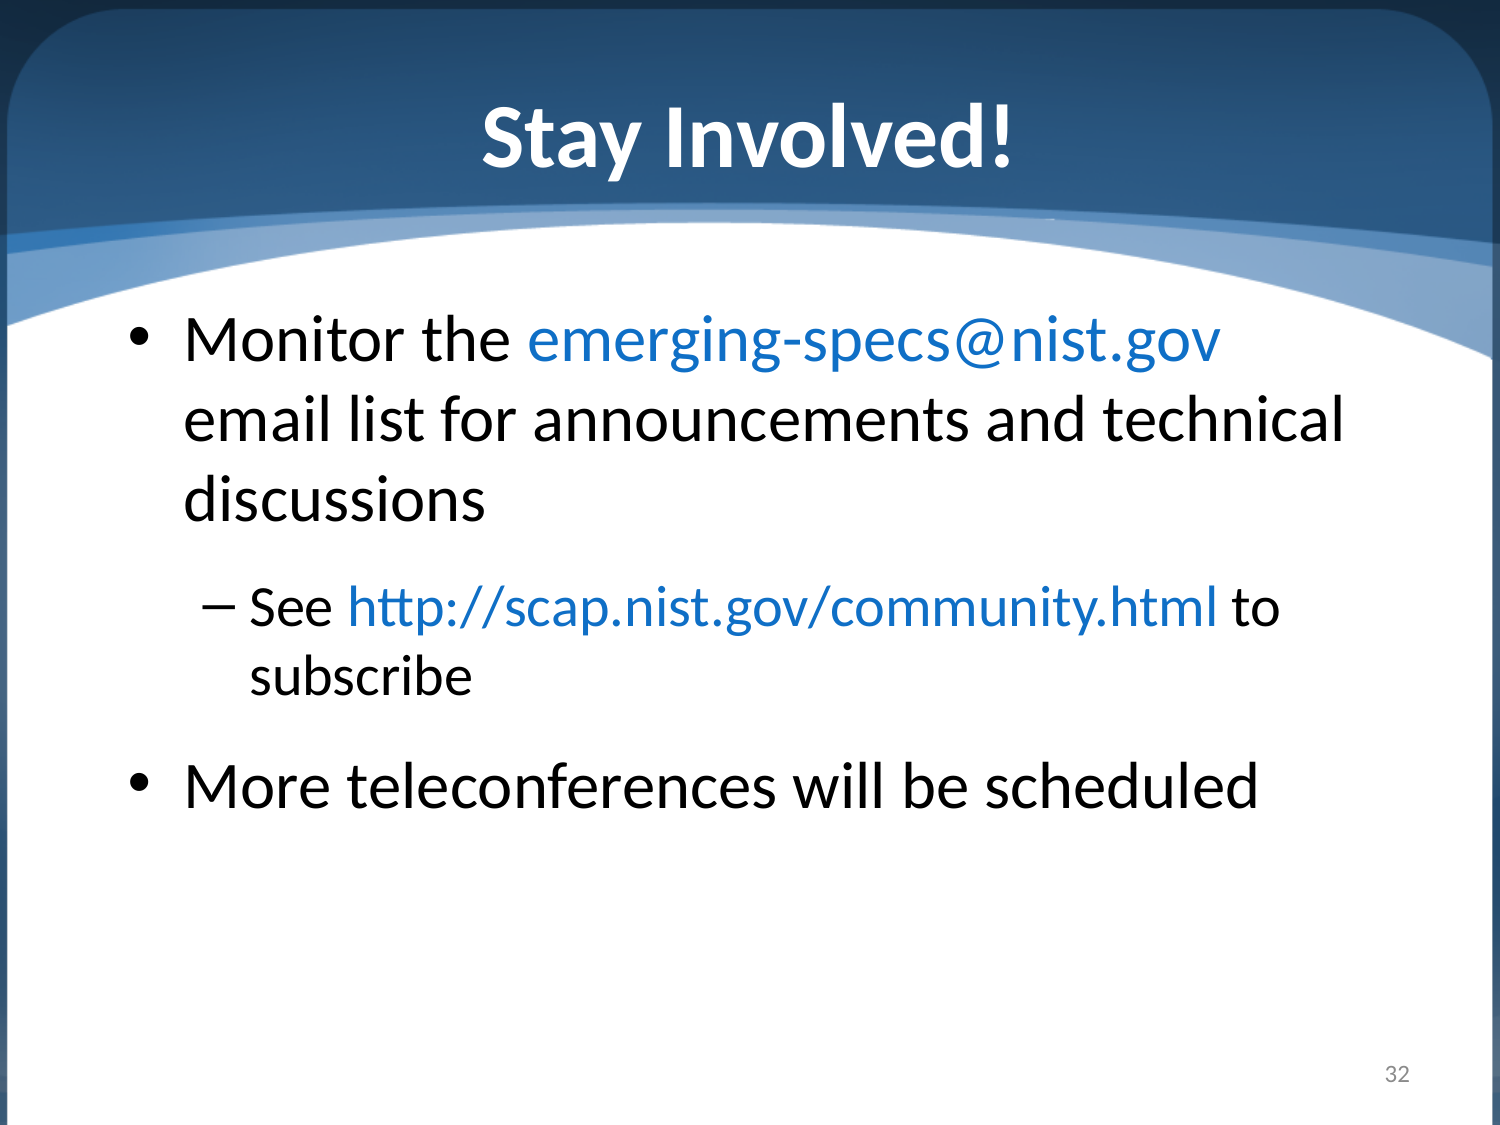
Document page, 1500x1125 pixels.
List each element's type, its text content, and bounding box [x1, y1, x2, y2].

picture [0, 0, 1500, 1125]
list Monitor the emerging-specs@nist.gov email list for announcements and technical discussions See http://scap.nist.gov/community.html to subscribe More teleconferences will be scheduled [112, 287, 1376, 1101]
title Stay Involved! [75, 37, 1425, 225]
slide_number 32 [1074, 1042, 1425, 1103]
